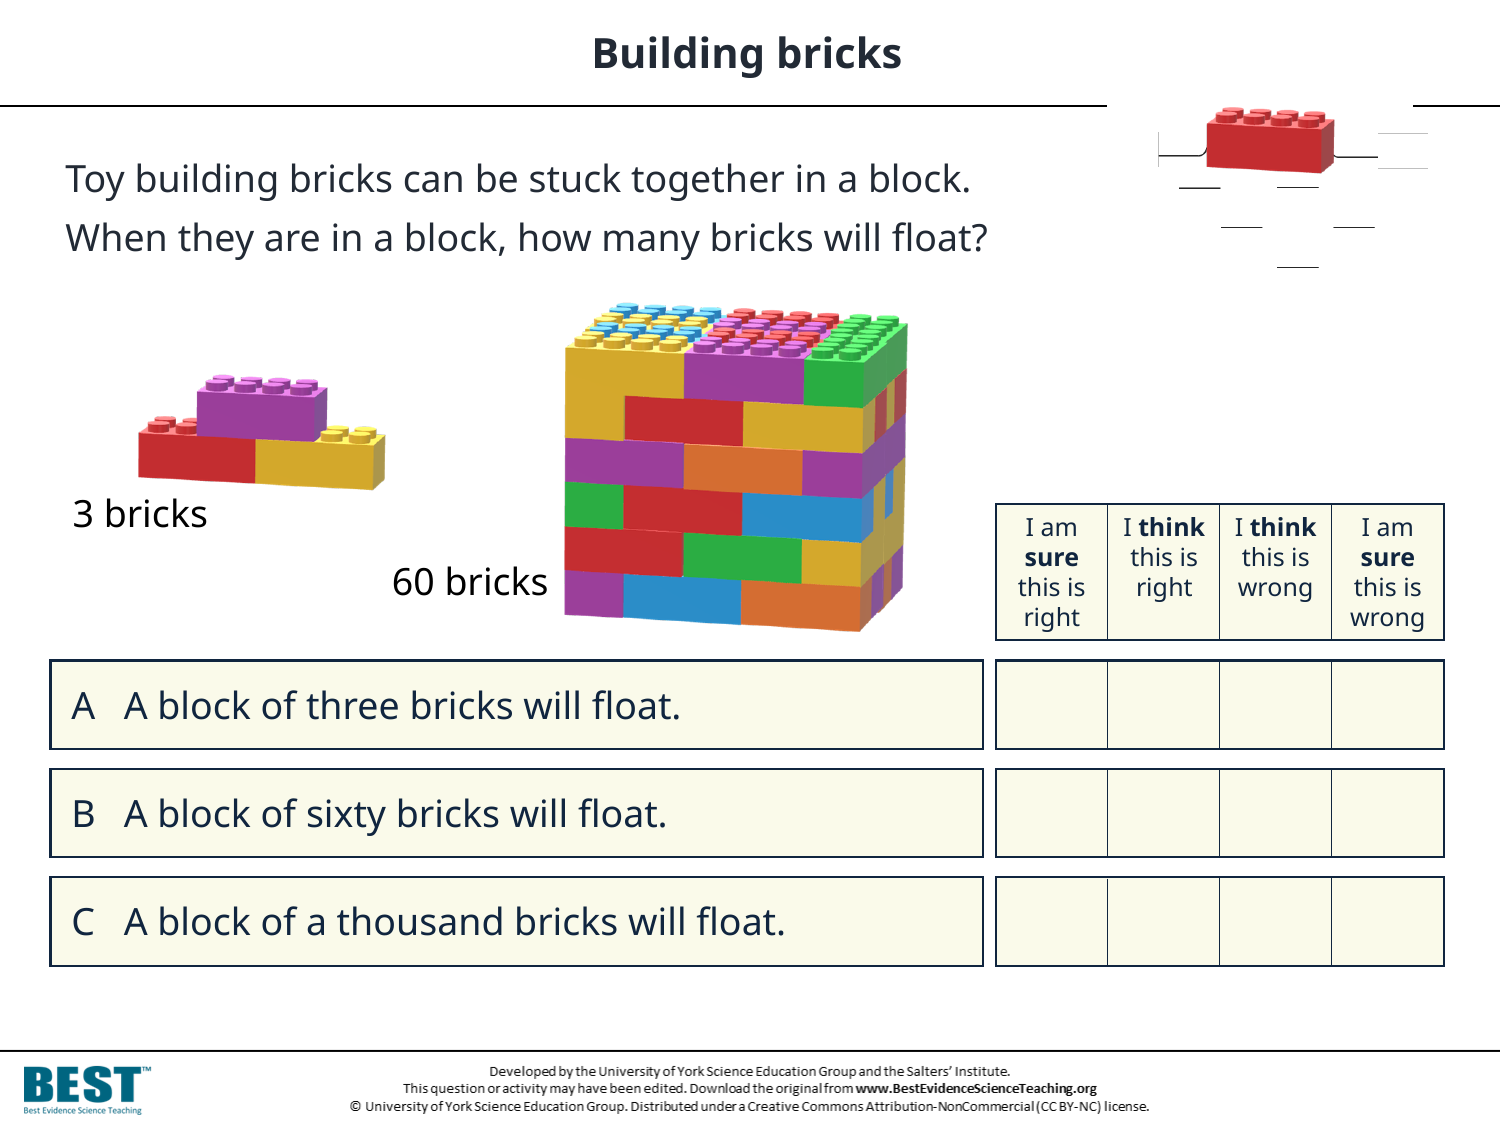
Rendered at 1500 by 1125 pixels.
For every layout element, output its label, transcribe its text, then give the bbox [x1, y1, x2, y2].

picture [0, 66, 1500, 1125]
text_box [995, 768, 1444, 859]
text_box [995, 876, 1444, 968]
text_box Building bricks [23, 4, 1471, 99]
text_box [57, 294, 915, 643]
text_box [995, 660, 1444, 750]
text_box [995, 503, 1444, 642]
